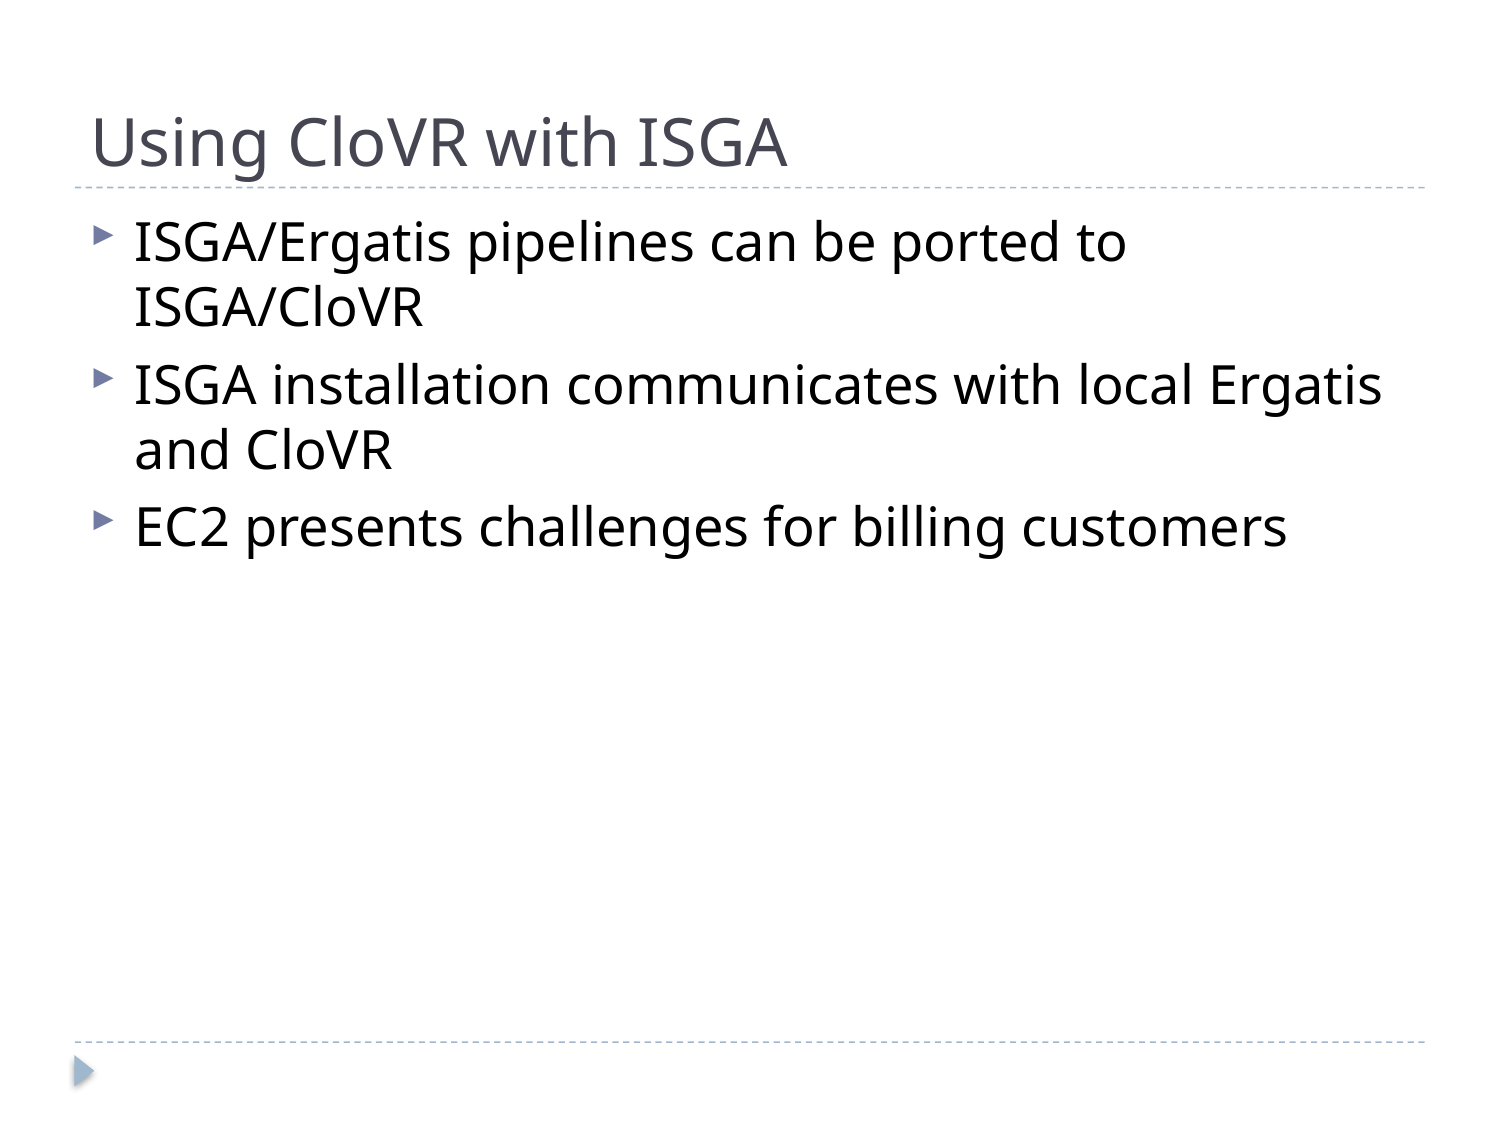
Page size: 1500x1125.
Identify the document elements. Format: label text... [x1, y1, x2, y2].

title Using CloVR with ISGA [74, 24, 1426, 188]
list ISGA/Ergatis pipelines can be ported to ISGA/CloVR ISGA installation communicates with local Ergatis and CloVR EC2 presents challenges for billing customers [74, 199, 1426, 1011]
